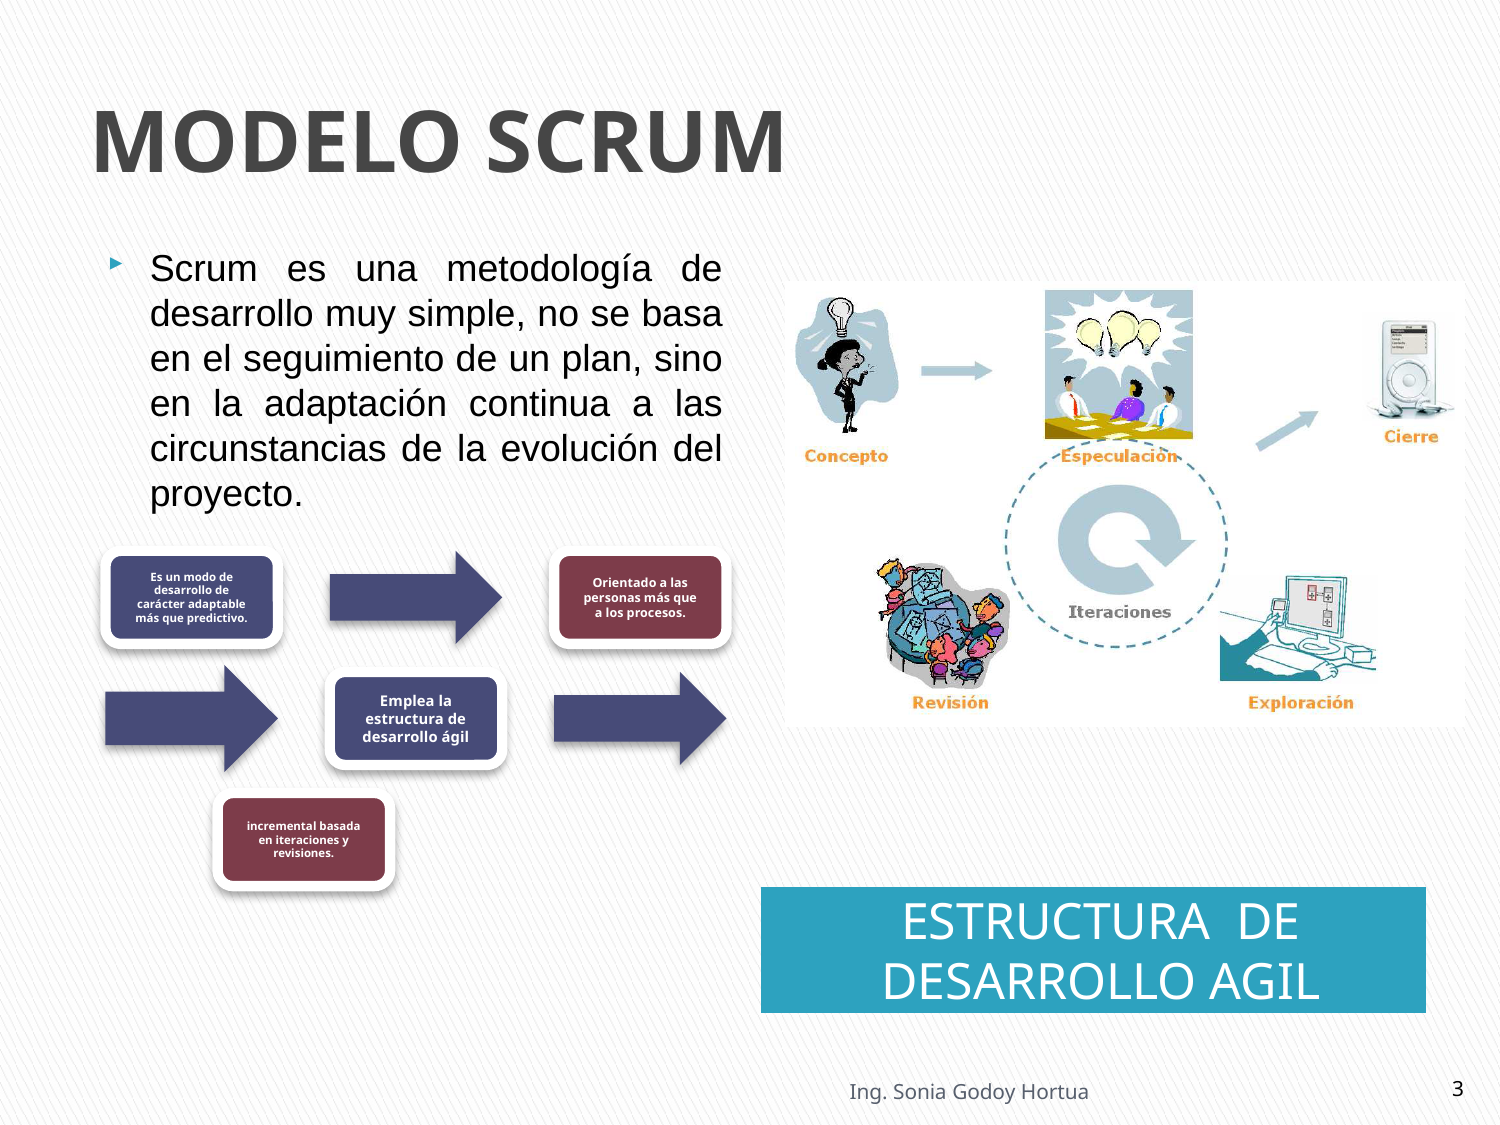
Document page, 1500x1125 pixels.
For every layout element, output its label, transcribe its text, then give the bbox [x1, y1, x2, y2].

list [784, 280, 1465, 727]
slide_number 3 [1418, 1051, 1479, 1112]
list Scrum es una metodología de desarrollo muy simple, no se basa en el seguimiento de un plan, sino en la adaptación continua a las circunstancias de la evolución del proyecto. [74, 236, 738, 884]
list ESTRUCTURA DE DESARROLLO AGIL [761, 887, 1426, 1013]
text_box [105, 550, 727, 997]
title MODELO SCRUM [75, 44, 1425, 233]
footer Ing. Sonia Godoy Hortua [718, 1051, 1105, 1112]
